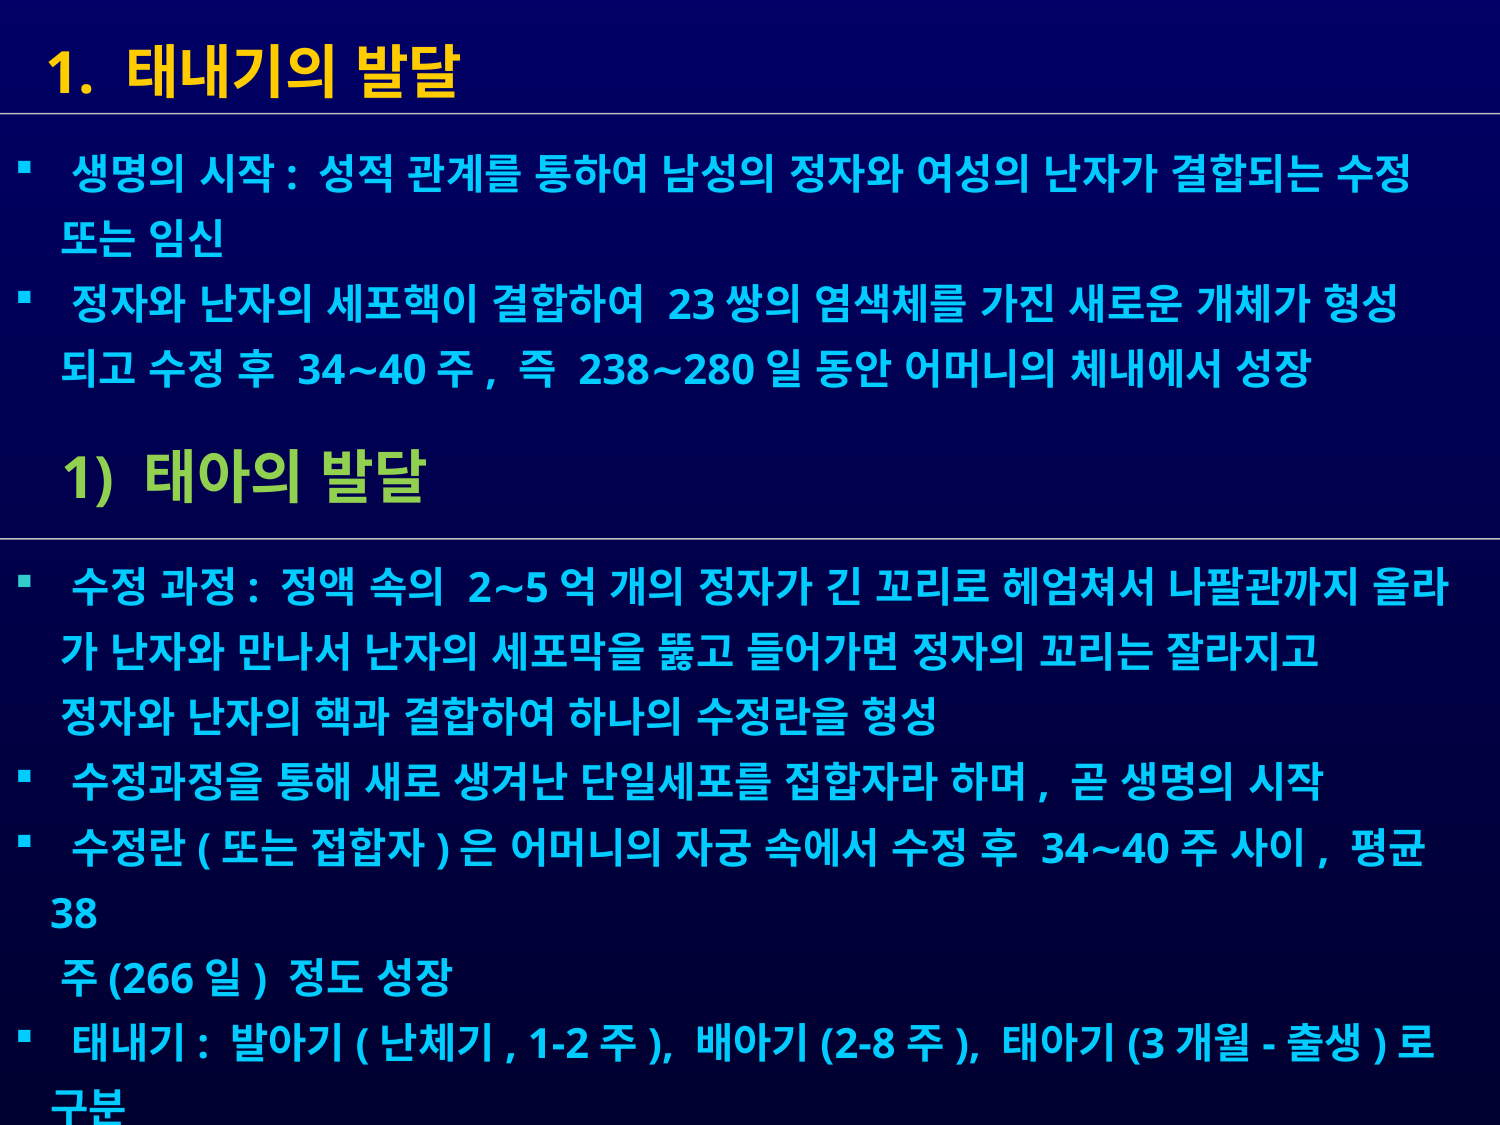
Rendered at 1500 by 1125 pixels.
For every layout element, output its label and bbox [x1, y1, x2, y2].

text_box [0, 27, 1500, 1125]
